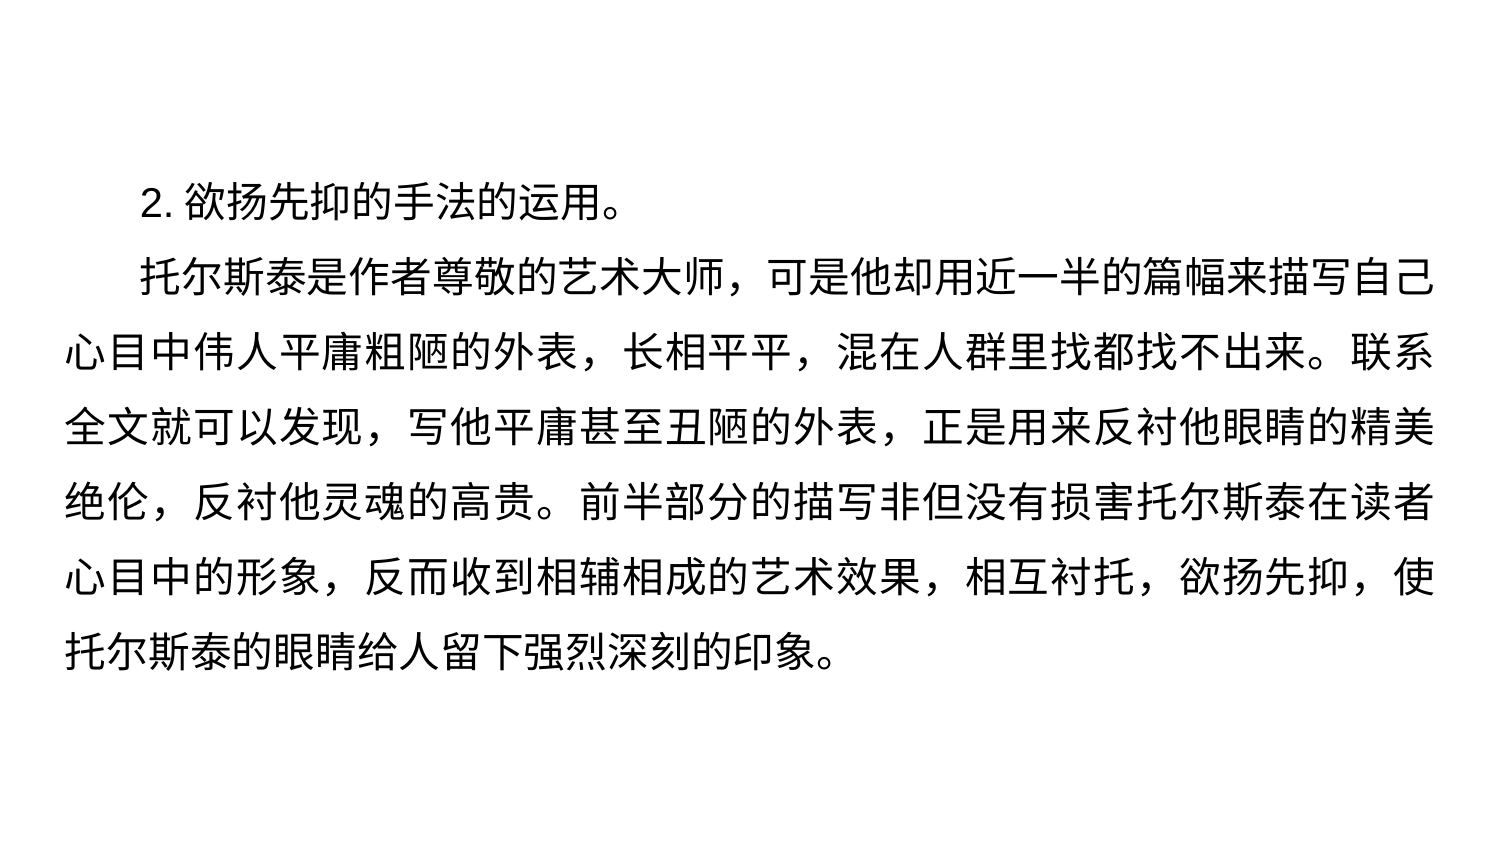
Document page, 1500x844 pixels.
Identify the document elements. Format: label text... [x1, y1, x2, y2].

text_box 2.欲扬先抑的手法的运用。 托尔斯泰是作者尊敬的艺术大师，可是他却用近一半的篇幅来描写自己心目中伟人平庸粗陋的外表，长相平平，混在人群里找都找不出来。联系全文就可以发现，写他平庸甚至丑陋的外表，正是用来反衬他眼睛的精美绝伦，反衬他灵魂的高贵。前半部分的描写非但没有损害托尔斯泰在读者心目中的形象，反而收到相辅相成的艺术效果，相互衬托，欲扬先抑，使托尔斯泰的眼睛给人留下强烈深刻的印象。 [50, 143, 1450, 684]
